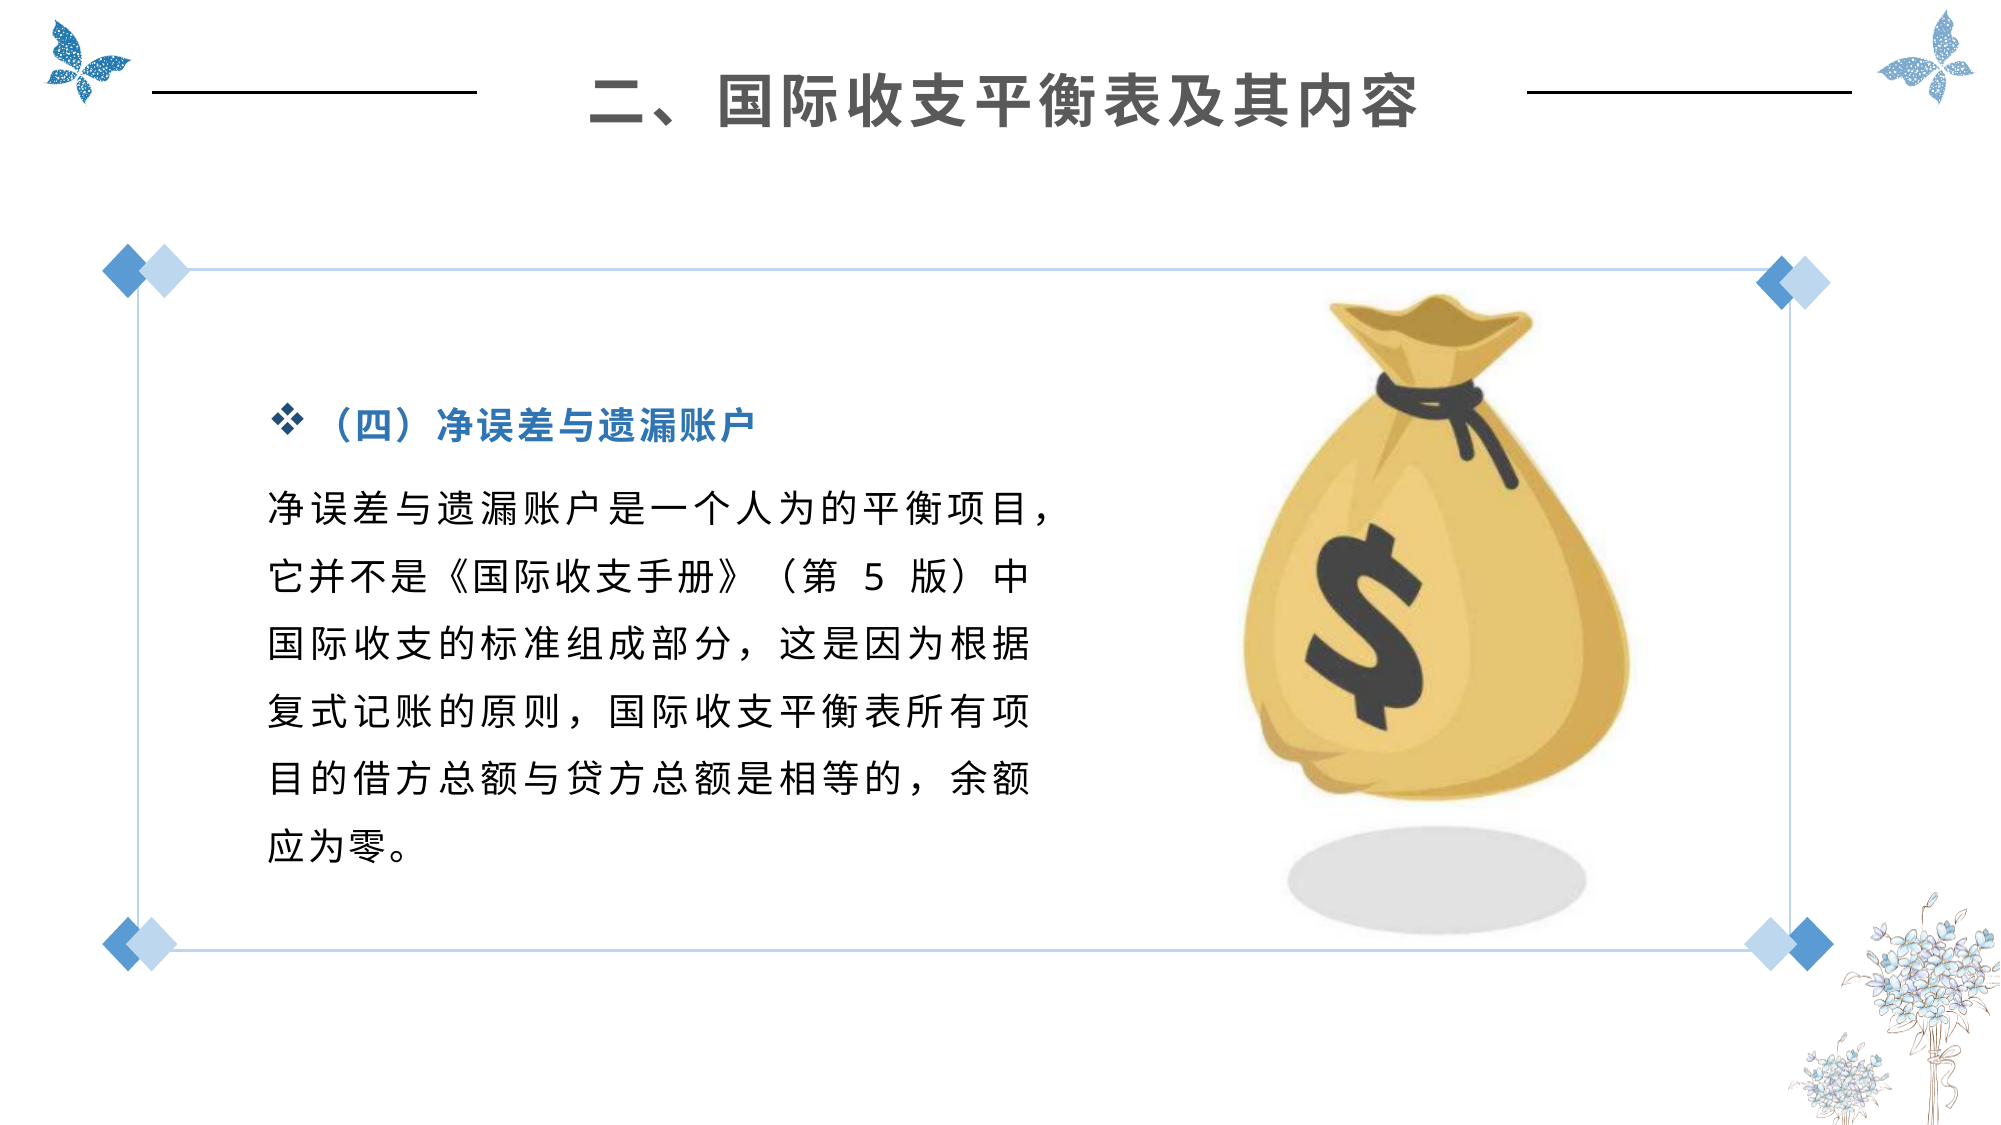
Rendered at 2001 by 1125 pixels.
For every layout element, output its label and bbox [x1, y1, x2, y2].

picture [1236, 278, 1649, 943]
text_box [151, 55, 1852, 142]
picture [1788, 892, 2000, 1125]
text_box [102, 243, 1834, 972]
